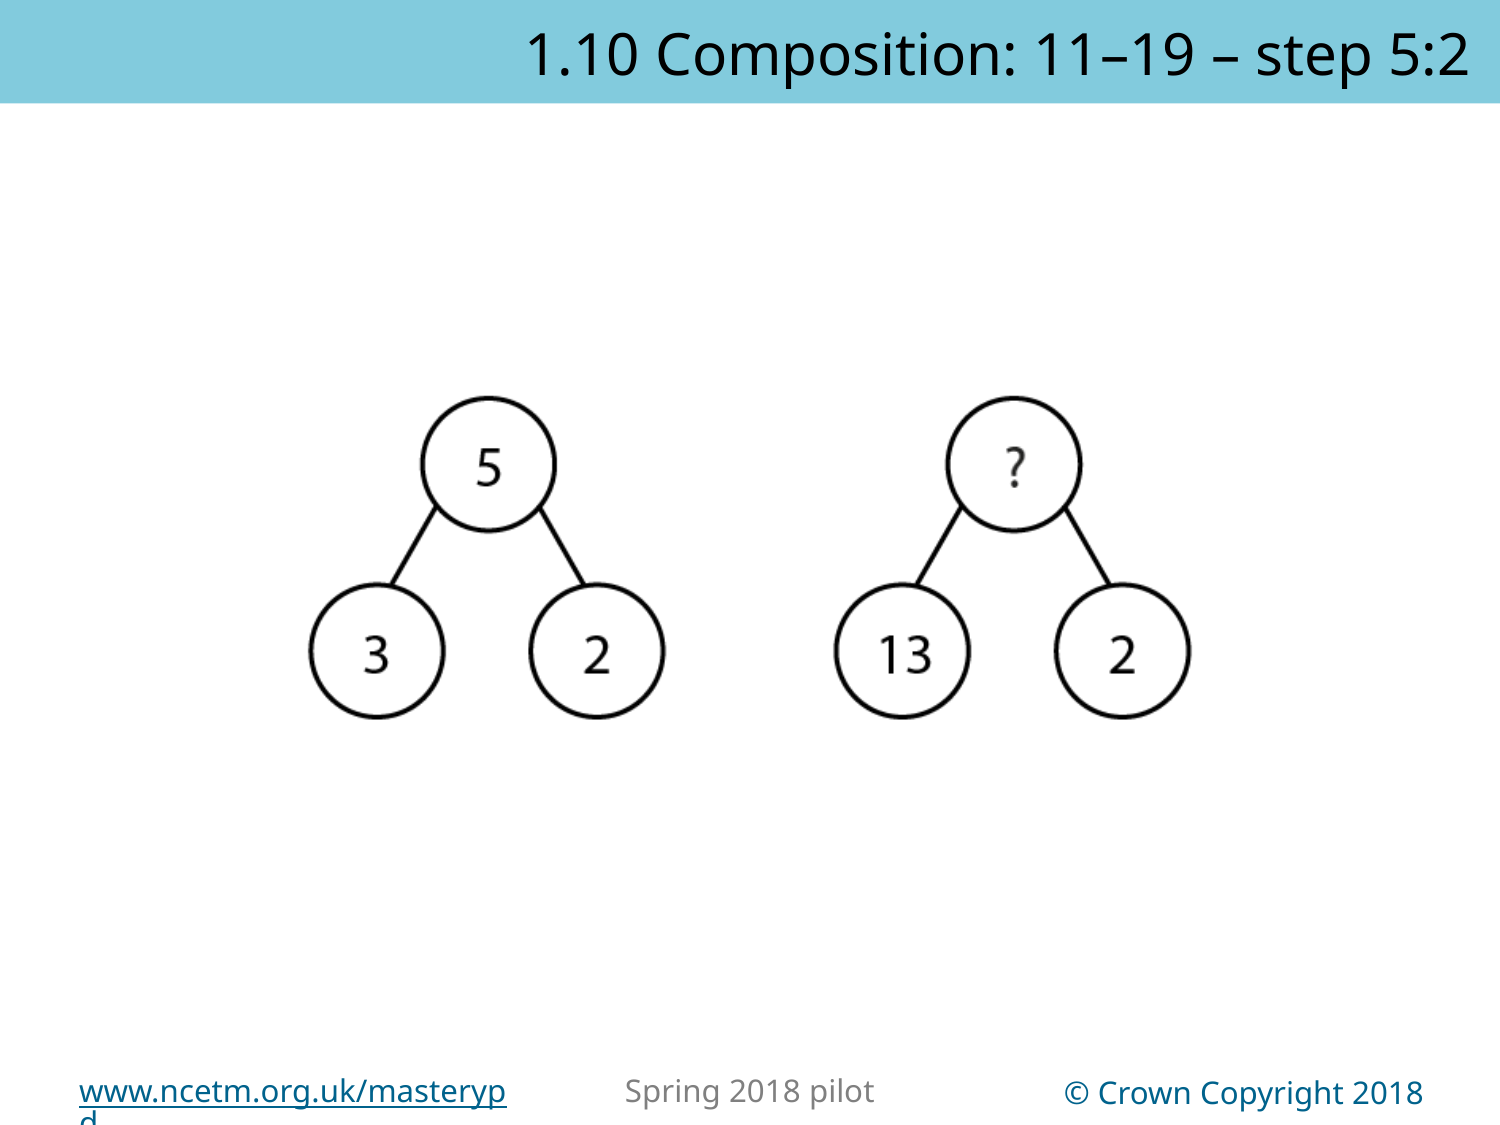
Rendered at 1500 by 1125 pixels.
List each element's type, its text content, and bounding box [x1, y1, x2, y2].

list 1.10 Composition: 11–19 – step 5:2 [0, 0, 1500, 104]
picture [96, 374, 703, 751]
picture [796, 374, 1235, 751]
